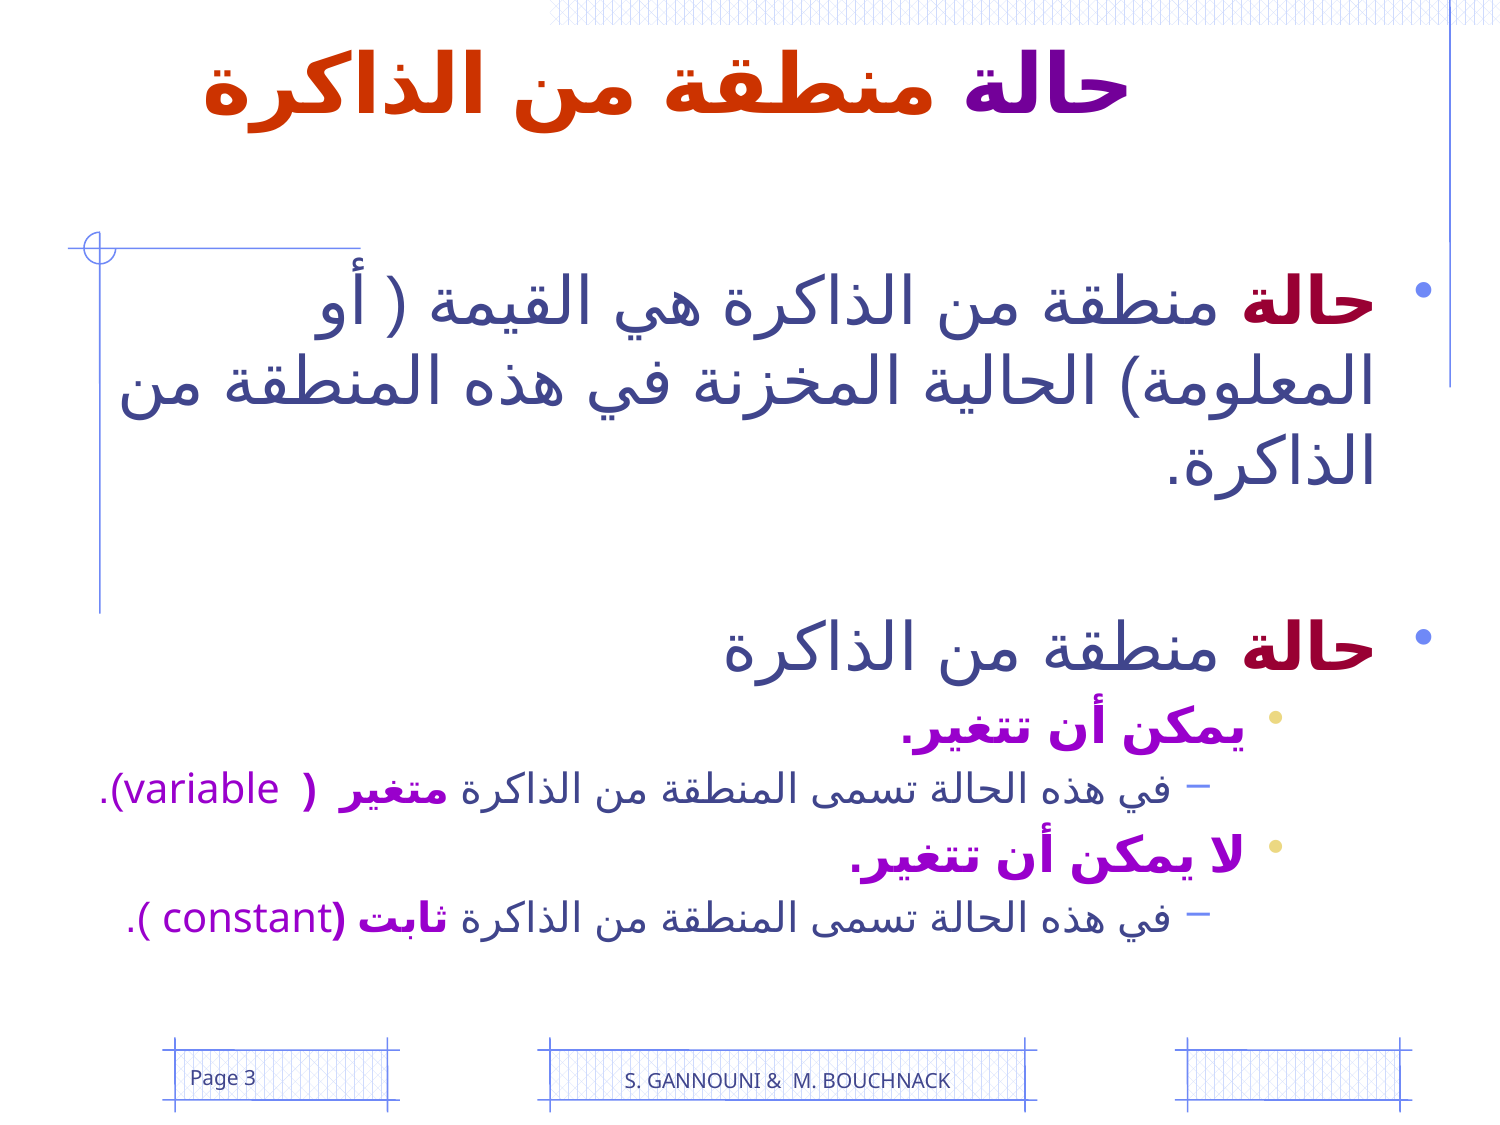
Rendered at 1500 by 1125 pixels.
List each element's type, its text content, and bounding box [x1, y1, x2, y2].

list حالة منطقة من الذاكرة هي القيمة ( أو المعلومة) الحالية المخزنة في هذه المنطقة من الذاكرة. حالة منطقة من الذاكرة يمكن أن تتغير. في هذه الحالة تسمى المنطقة من الذاكرة متغير ( variable). لا يمكن أن تتغير. في هذه الحالة تسمى المنطقة من الذاكرة ثابت (constant ). [49, 249, 1451, 1001]
slide_number Page 3 [174, 1024, 488, 1101]
footer S. GANNOUNI & M. BOUCHNACK [549, 1024, 1026, 1101]
title حالة منطقة من الذاكرة [24, 24, 1313, 138]
